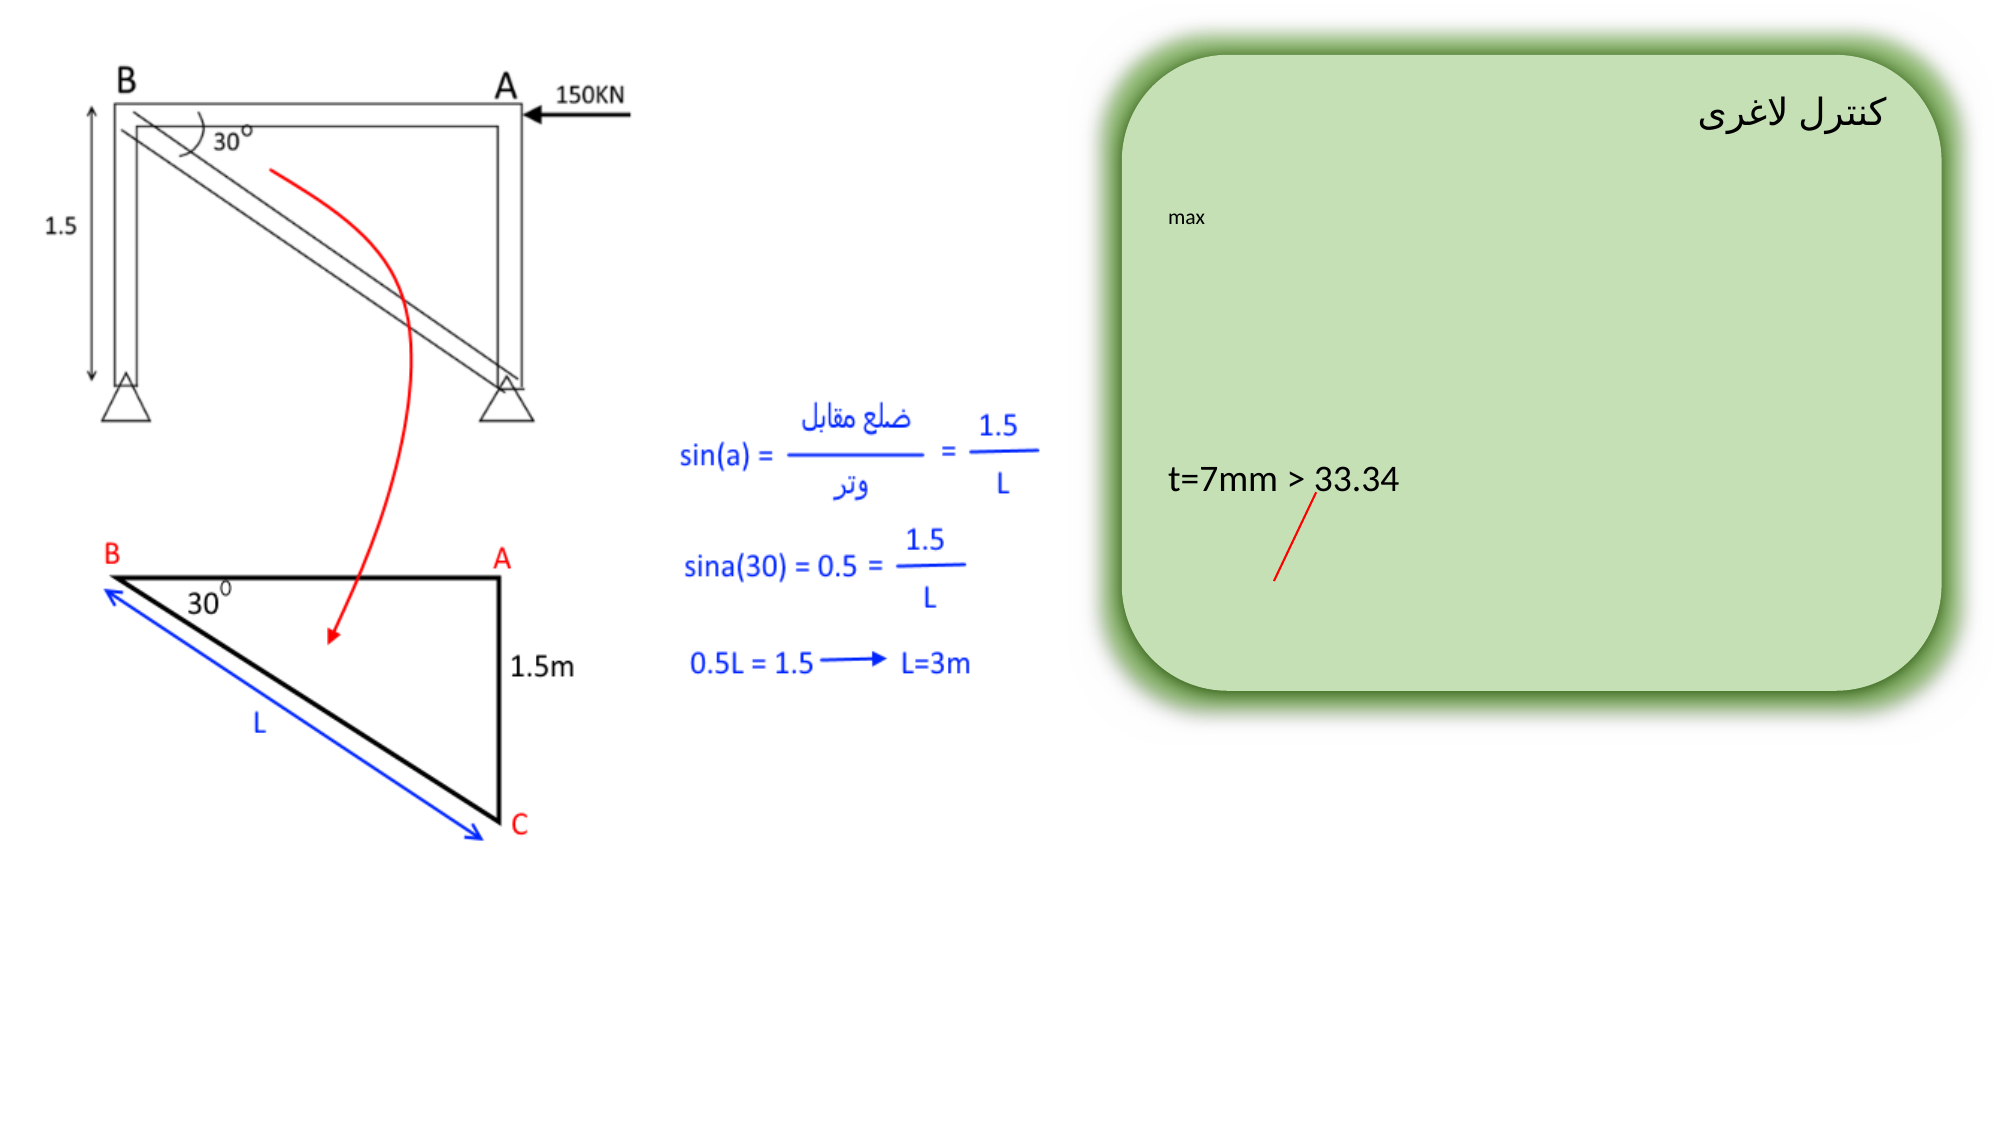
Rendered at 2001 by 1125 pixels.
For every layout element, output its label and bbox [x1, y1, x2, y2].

picture [17, 54, 1050, 866]
text_box [1120, 53, 1943, 692]
text_box [1273, 492, 1317, 581]
